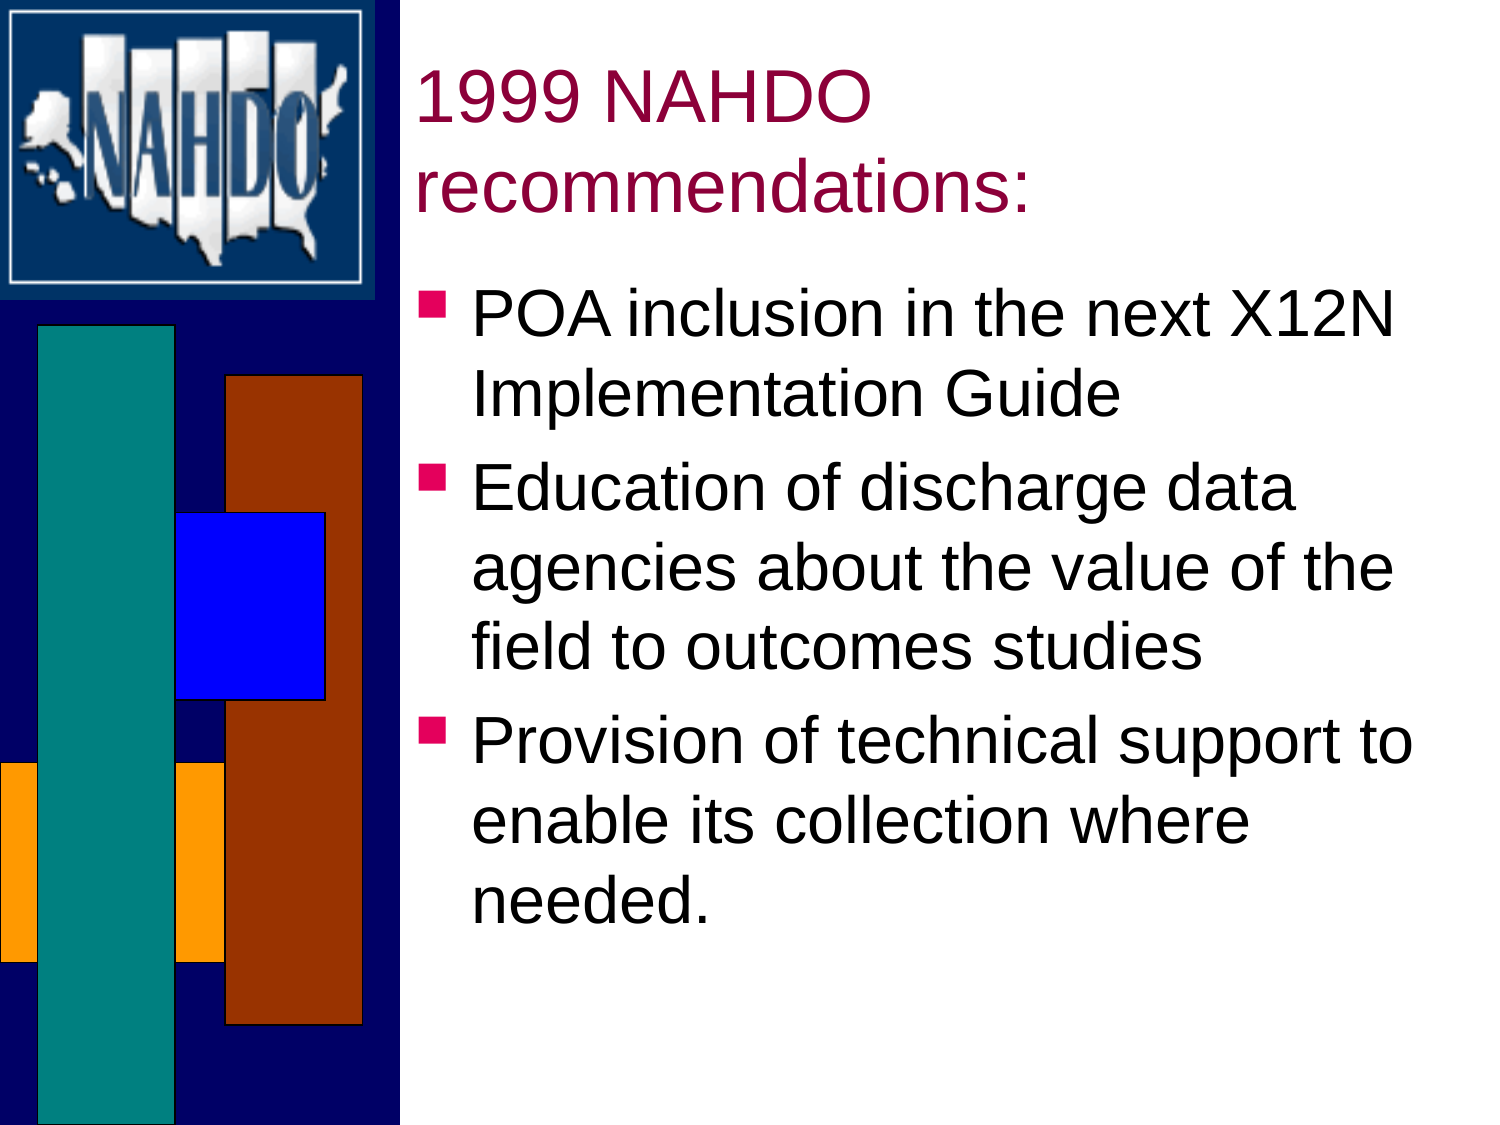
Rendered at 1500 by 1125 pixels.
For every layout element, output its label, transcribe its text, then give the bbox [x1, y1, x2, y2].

list POA inclusion in the next X12N Implementation Guide Education of discharge data agencies about the value of the field to outcomes studies Provision of technical support to enable its collection where needed. [399, 262, 1451, 1001]
title 1999 NAHDO recommendations: [399, 37, 1451, 238]
picture [0, 0, 375, 300]
